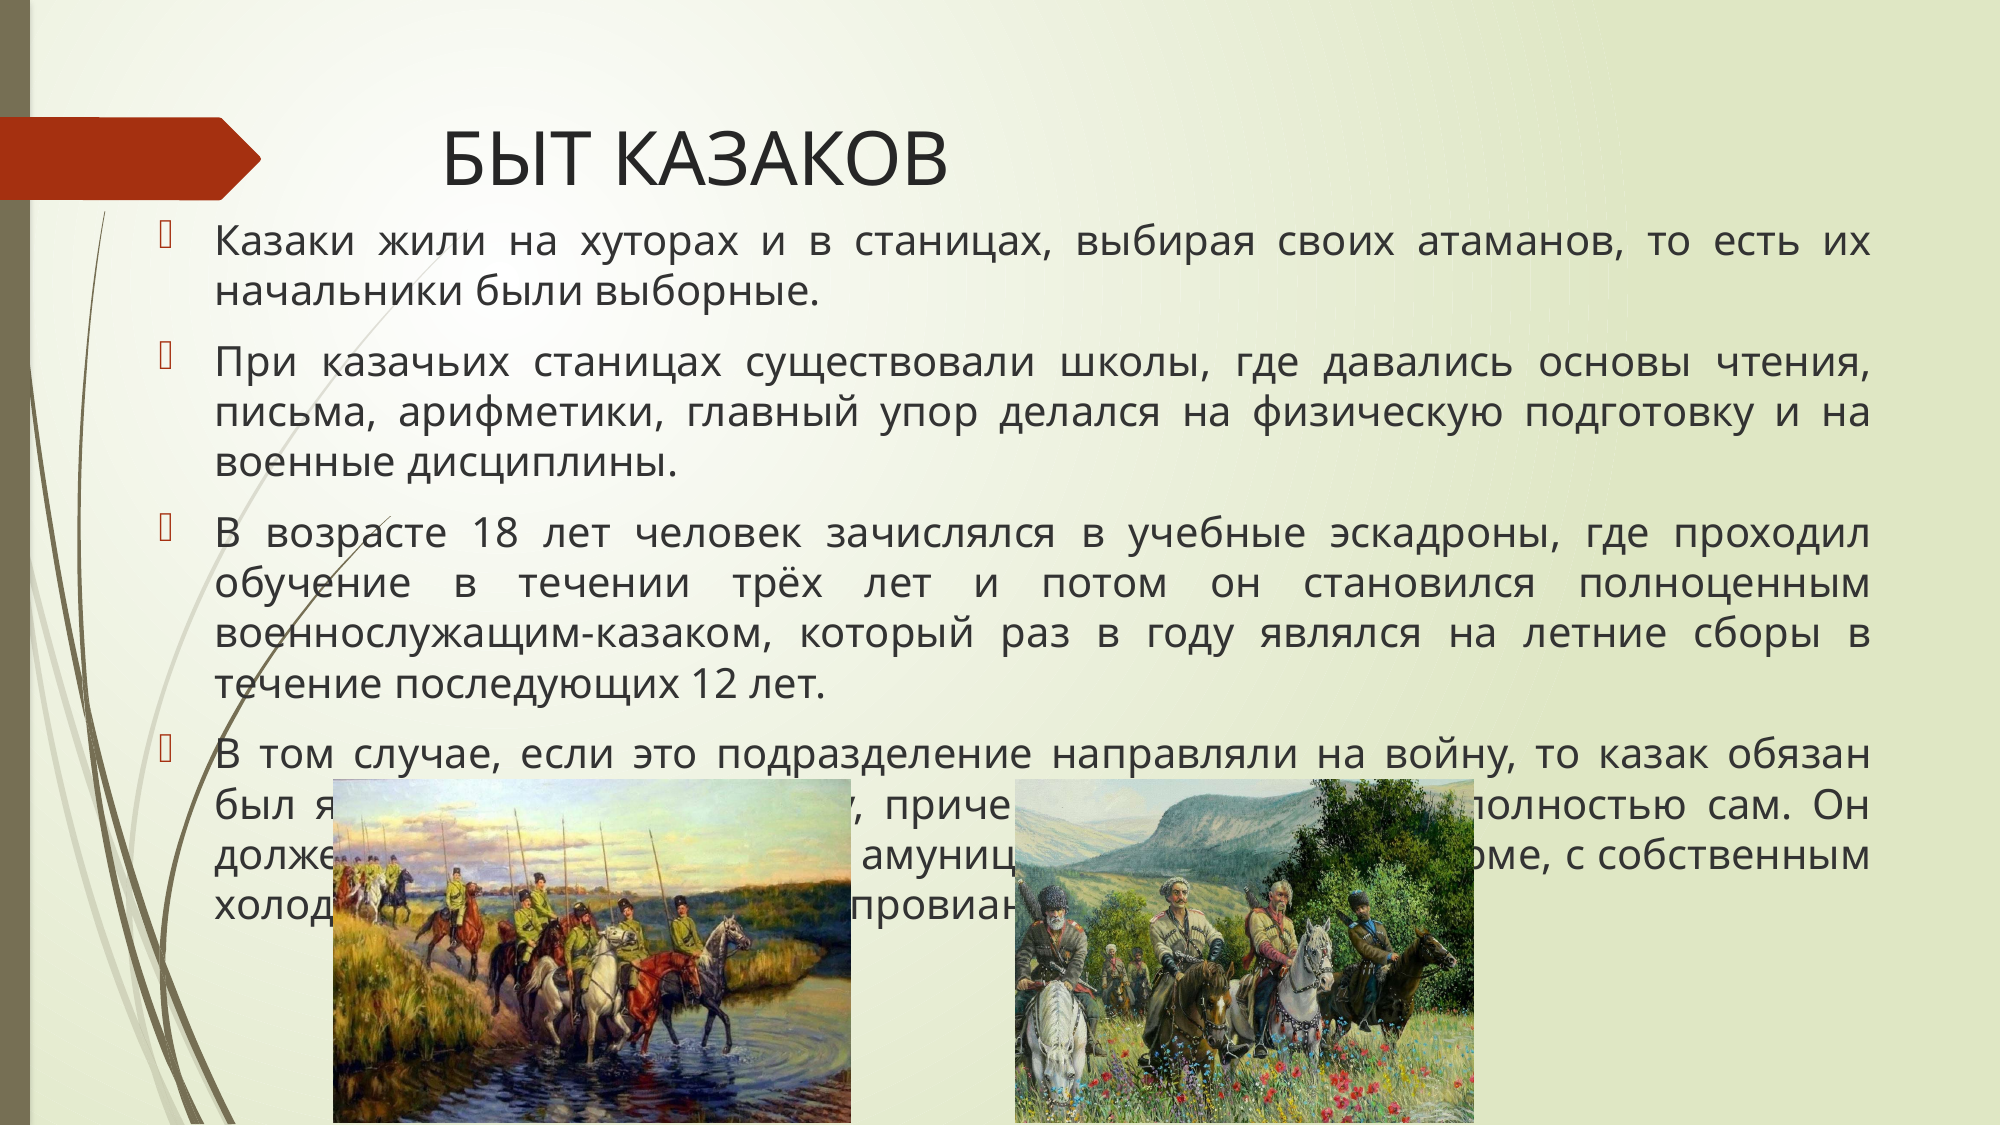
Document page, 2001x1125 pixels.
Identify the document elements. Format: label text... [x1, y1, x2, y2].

picture [1015, 779, 1474, 1124]
title БЫТ КАЗАКОВ [425, 102, 1888, 206]
list Казаки жили на хуторах и в станицах, выбирая своих атаманов, то есть их начальники были выборные. При казачьих станицах существовали школы, где давались основы чтения, письма, арифметики, главный упор делался на физическую подготовку и на военные дисциплины. В возрасте 18 лет человек зачислялся в учебные эскадроны, где проходил обучение в течении трёх лет и потом он становился полноценным военнослужащим-казаком, который раз в году являлся на летние сборы в течение последующих 12 лет. В том случае, если это подразделение направляли на войну, то казак обязан был явиться по первому зову, причем обеспечивал себя полностью сам. Он должен был явиться в готовой амуниции, одет и обут по форме, с собственным холодными оружием, запасом провианта. [143, 206, 1888, 970]
picture [333, 779, 851, 1124]
